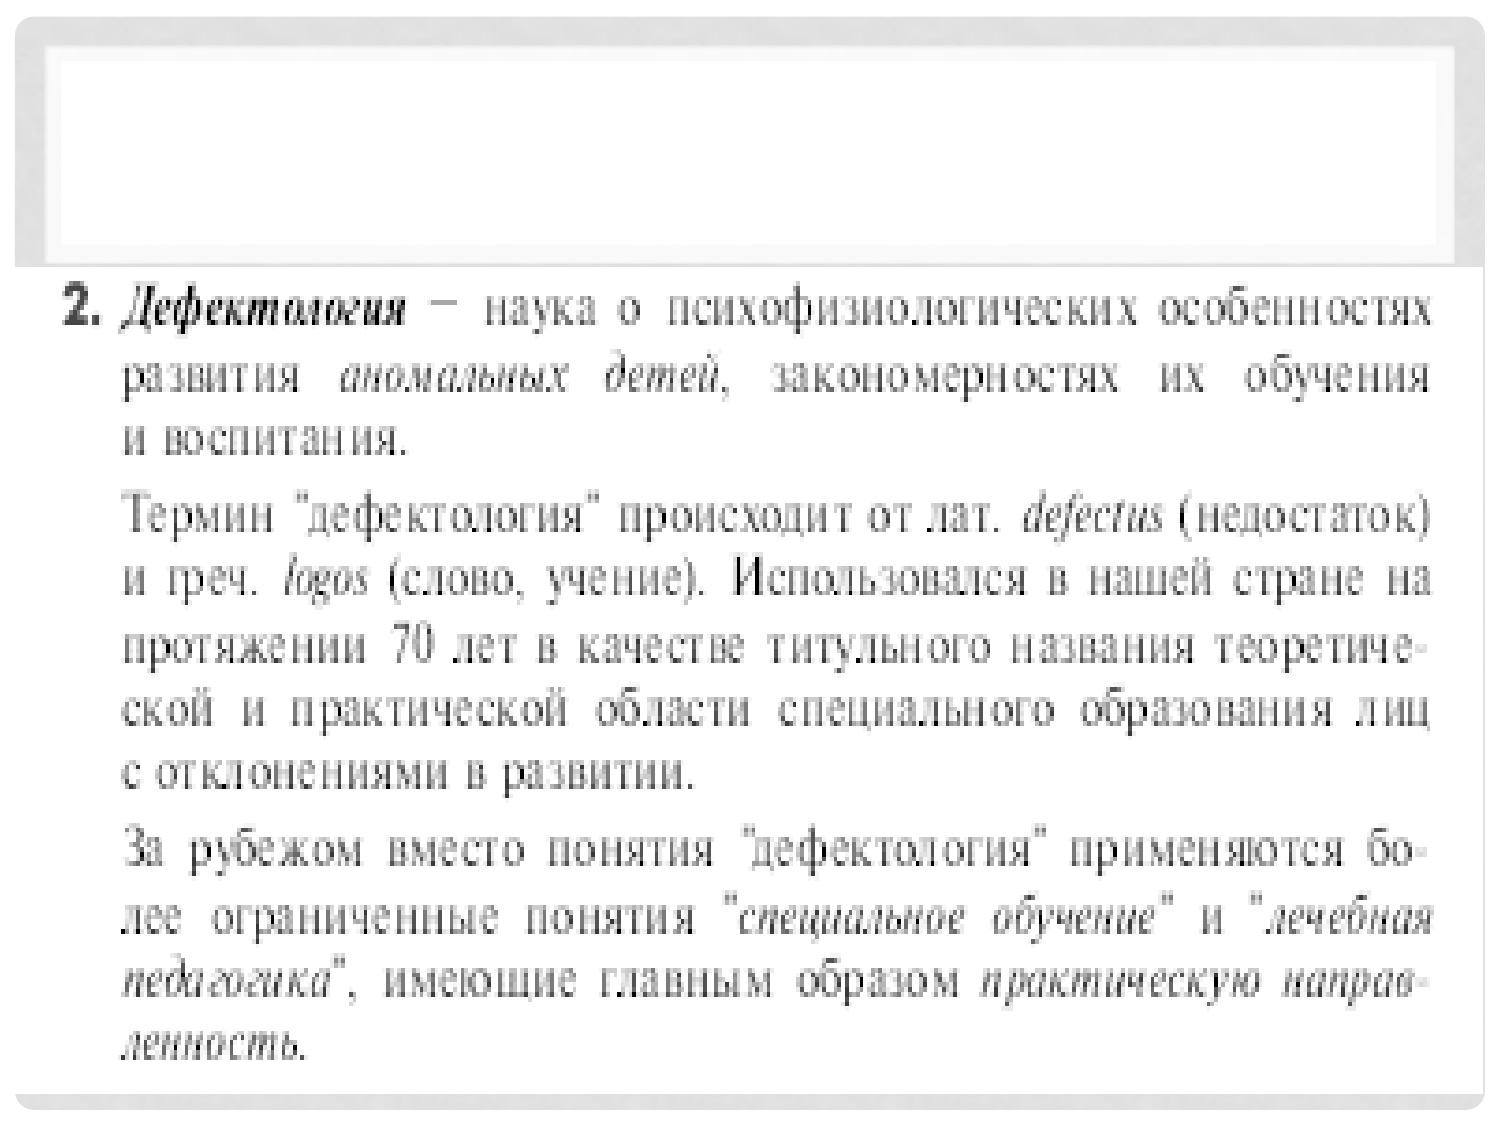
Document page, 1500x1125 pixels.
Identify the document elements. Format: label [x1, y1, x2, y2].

list [10, 266, 1483, 1095]
